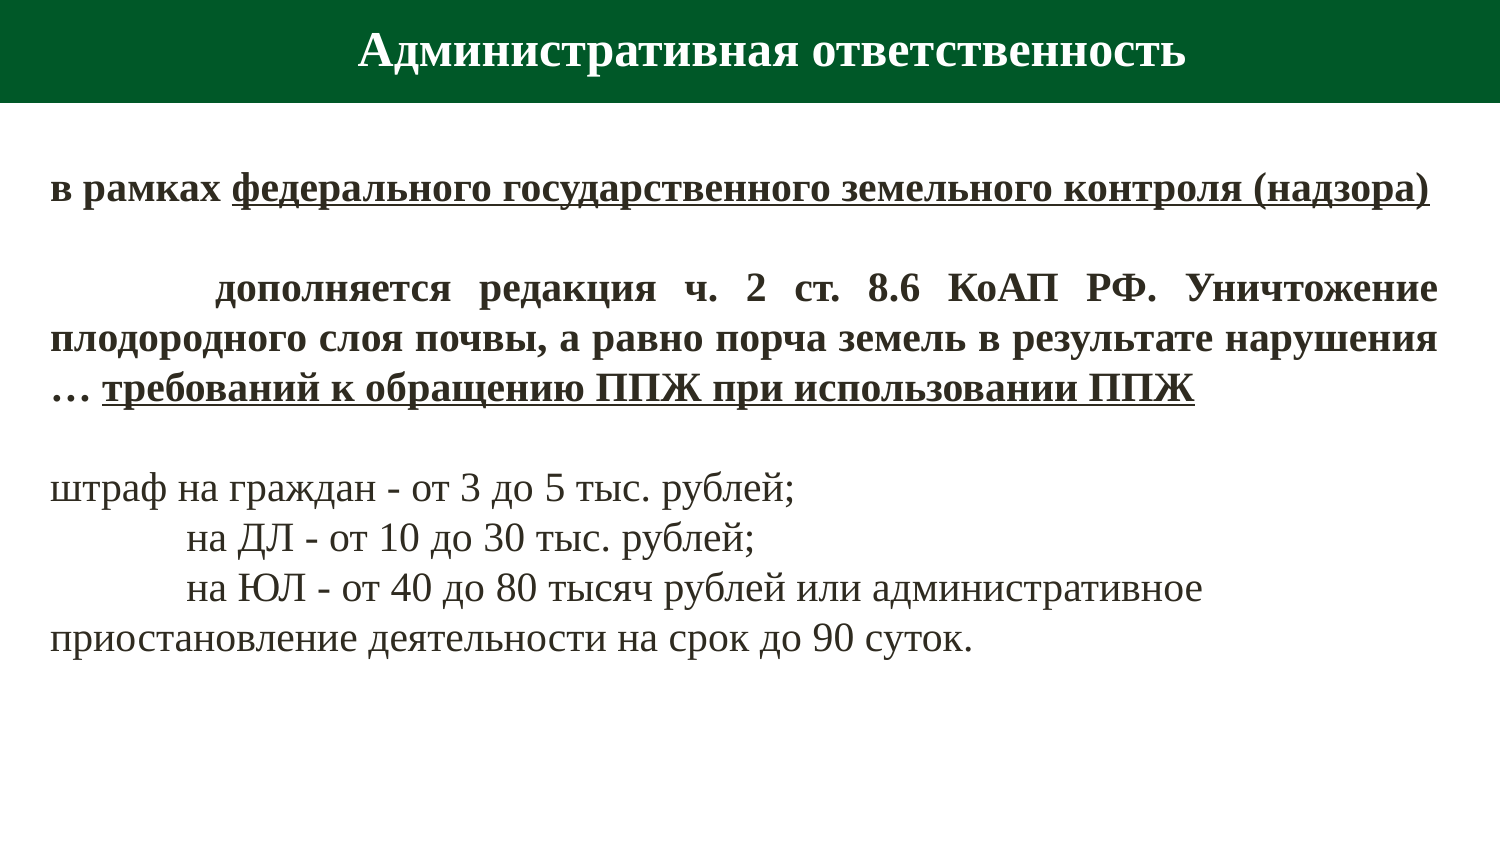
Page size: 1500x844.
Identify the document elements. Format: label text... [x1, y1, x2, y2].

text_box в рамках федерального государственного земельного контроля (надзора) дополняется редакция ч. 2 ст. 8.6 КоАП РФ. Уничтожение плодородного слоя почвы, а равно порча земель в результате нарушения … требований к обращению ППЖ при использовании ППЖ штраф на граждан - от 3 до 5 тыс. рублей; на ДЛ - от 10 до 30 тыс. рублей; на ЮЛ - от 40 до 80 тысяч рублей или административное приостановление деятельности на срок до 90 суток. [35, 152, 1454, 718]
text_box Административная ответственность [122, 11, 1422, 82]
text_box [0, 0, 1500, 105]
